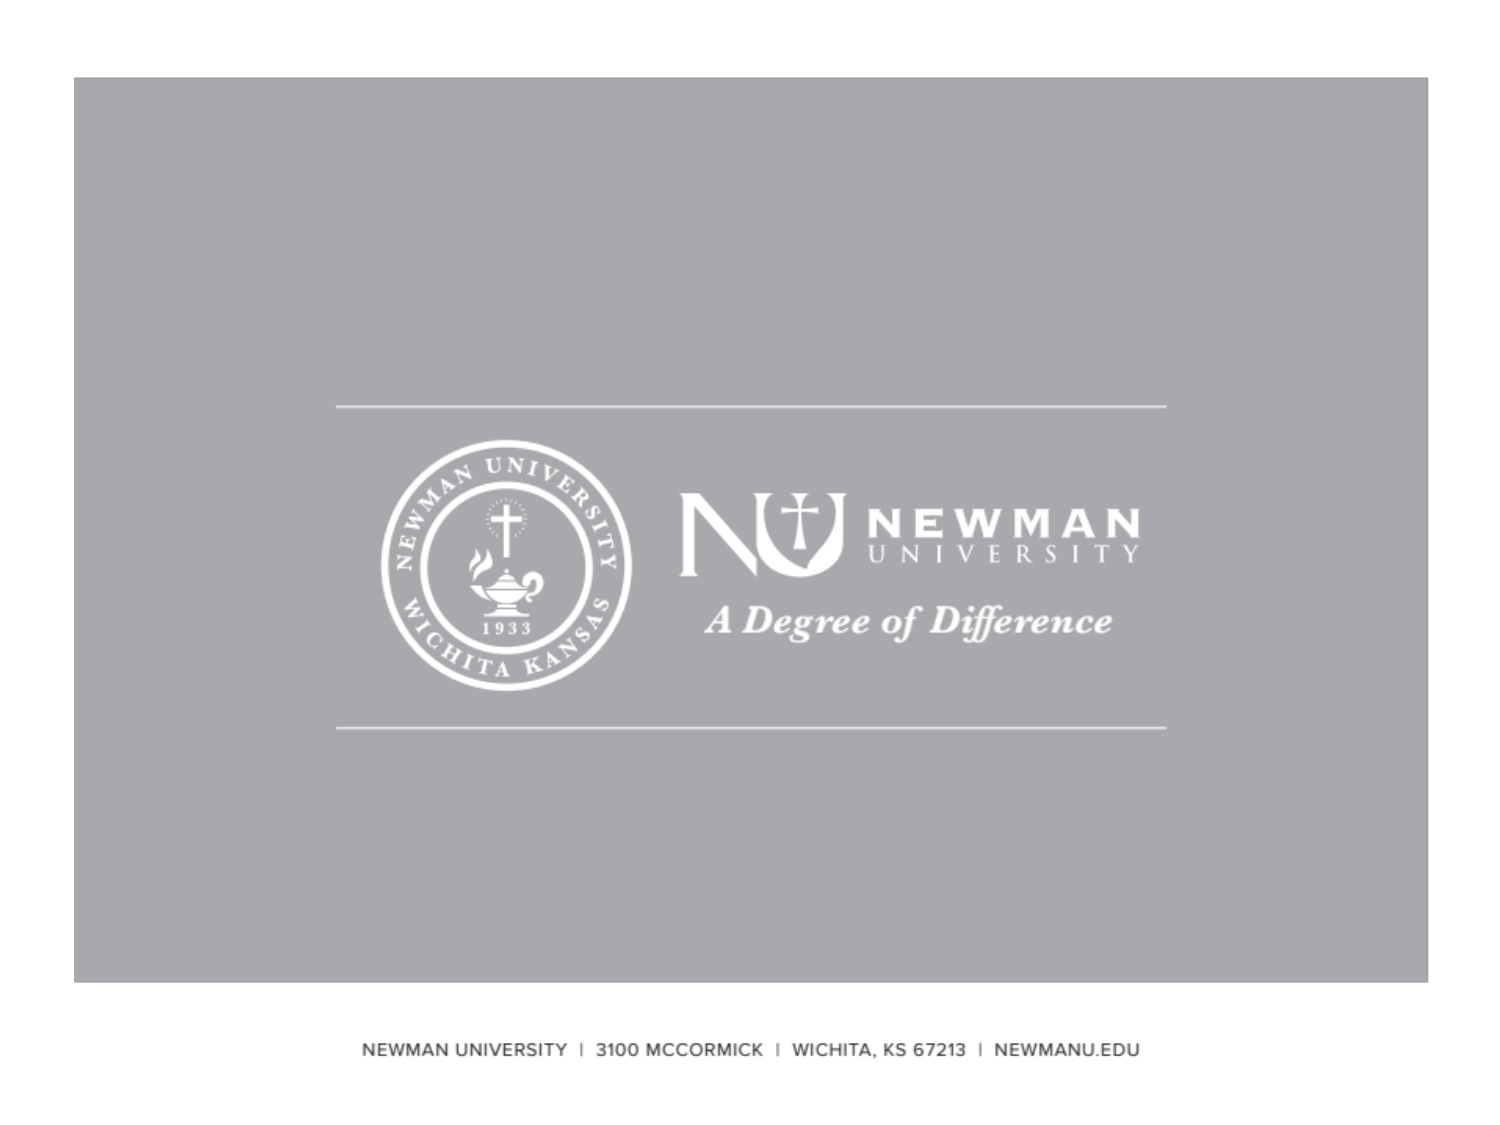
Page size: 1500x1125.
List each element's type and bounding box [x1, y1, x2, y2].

picture [56, 64, 1444, 1061]
